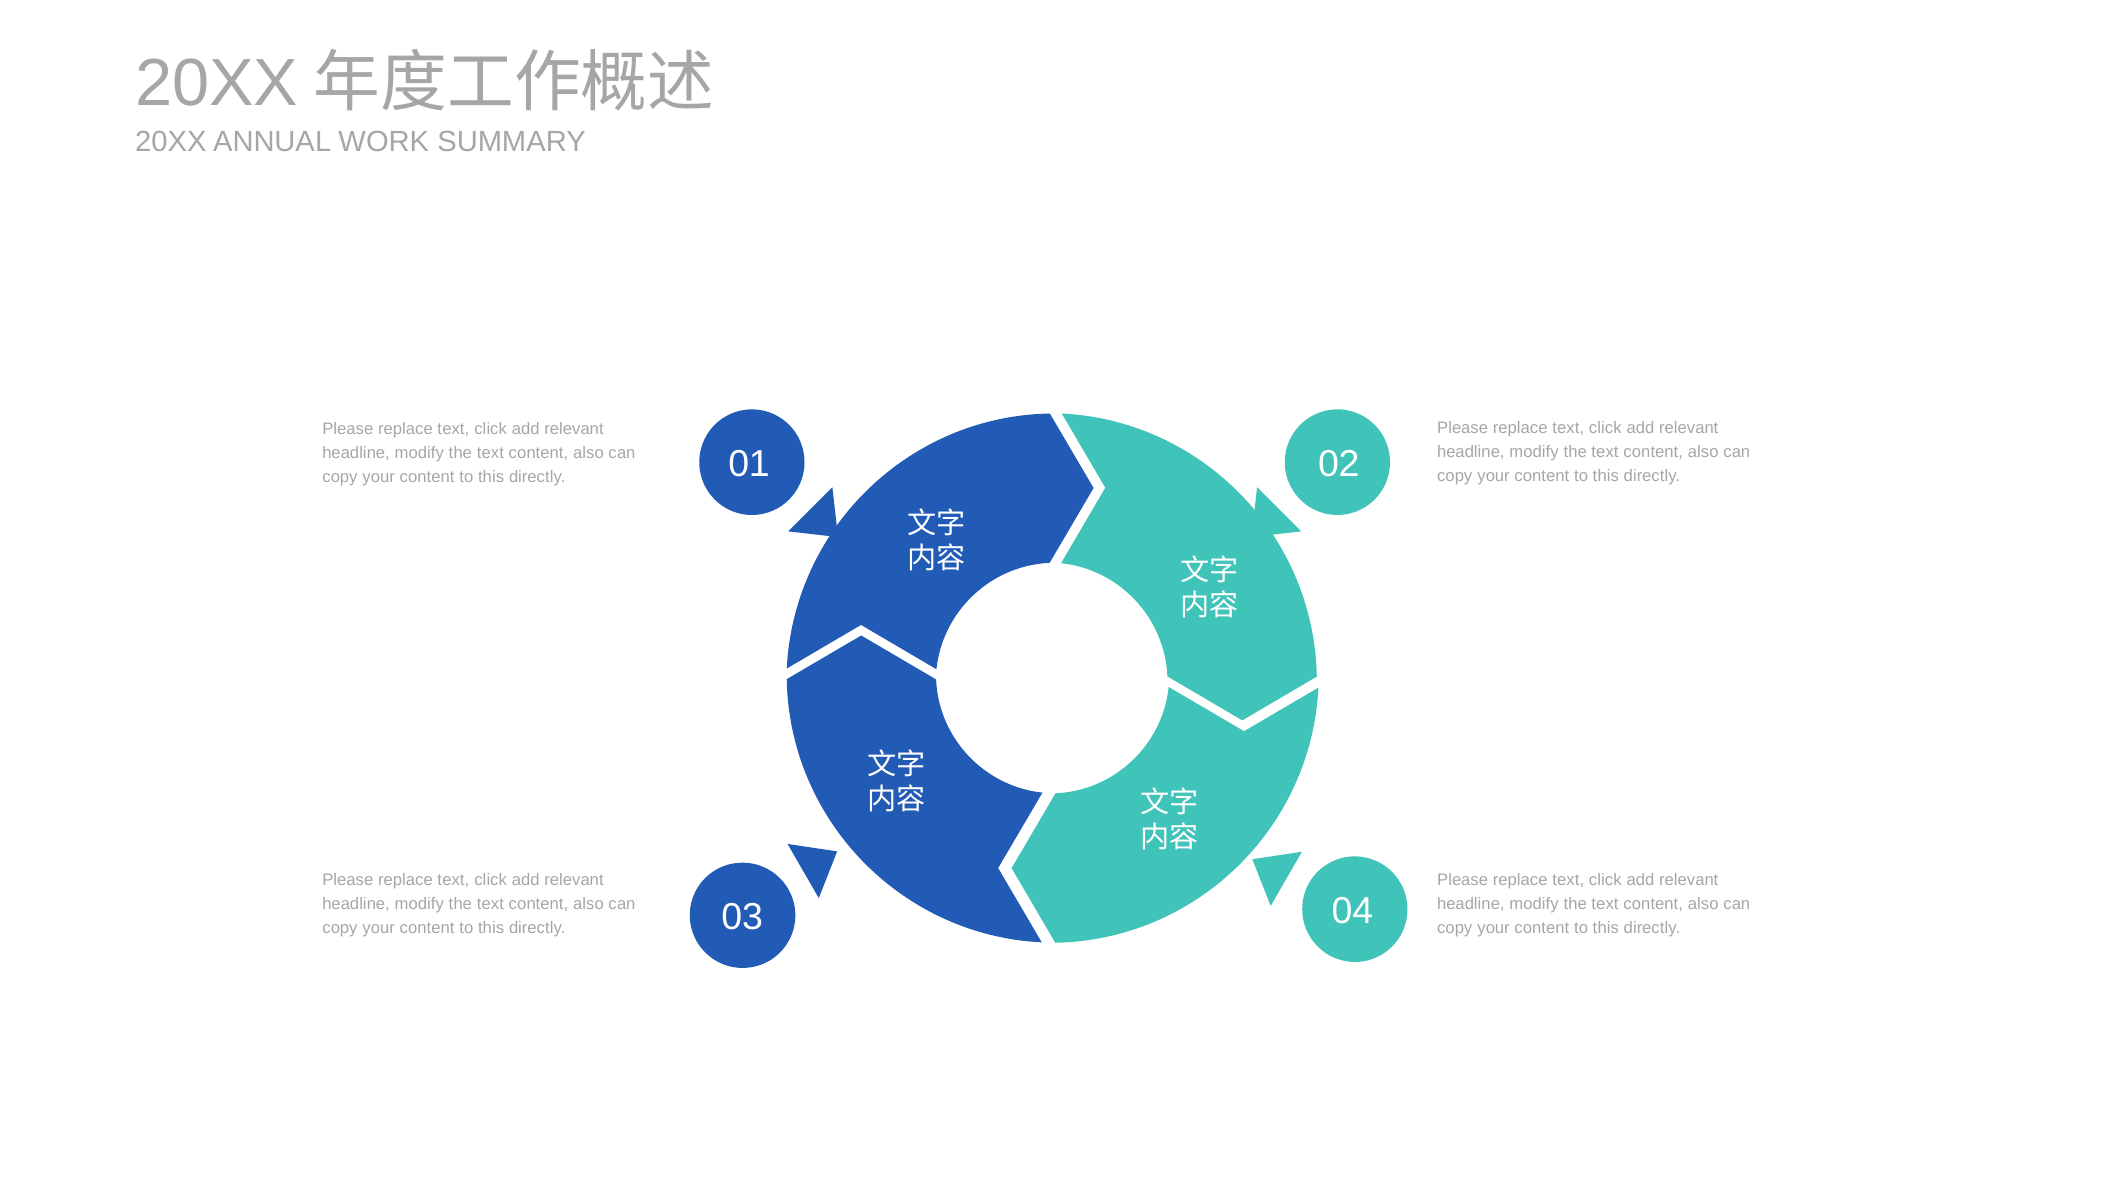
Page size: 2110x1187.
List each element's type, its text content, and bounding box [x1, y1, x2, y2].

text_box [684, 827, 841, 961]
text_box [1248, 835, 1405, 969]
text_box [1011, 686, 1319, 943]
text_box Please replace text, click add relevant headline, modify the text content, also can copy your content to this directly. [322, 865, 660, 937]
text_box 20XX ANNUAL WORK SUMMARY [135, 122, 596, 158]
text_box 文字内容 [895, 483, 979, 595]
text_box [786, 413, 1094, 670]
text_box Please replace text, click add relevant headline, modify the text content, also can copy your content to this directly. [1437, 413, 1782, 485]
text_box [699, 409, 856, 543]
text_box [1234, 409, 1391, 543]
text_box Please replace text, click add relevant headline, modify the text content, also can copy your content to this directly. [1437, 865, 1782, 937]
text_box [1061, 413, 1317, 721]
text_box 文字内容 [1127, 762, 1212, 875]
text_box [786, 635, 1043, 943]
text_box 文字内容 [855, 724, 939, 836]
text_box 文字内容 [1167, 530, 1252, 643]
text_box Please replace text, click add relevant headline, modify the text content, also can copy your content to this directly. [322, 414, 660, 486]
text_box 20XX年度工作概述 [135, 38, 783, 119]
